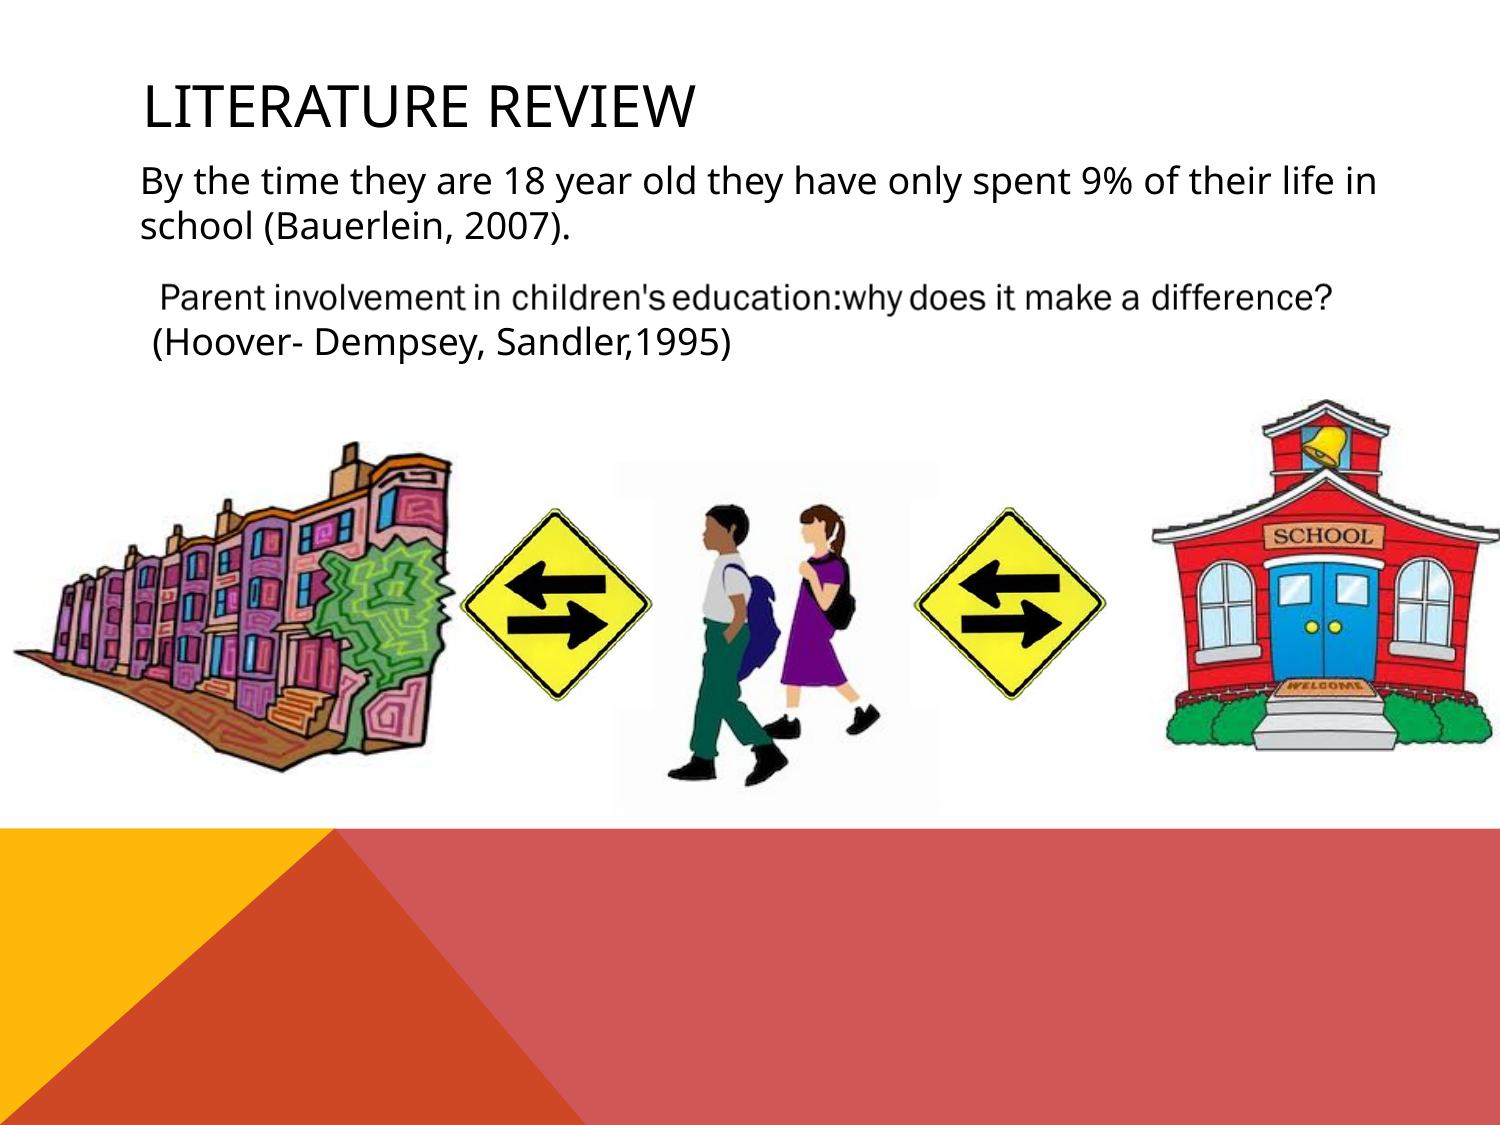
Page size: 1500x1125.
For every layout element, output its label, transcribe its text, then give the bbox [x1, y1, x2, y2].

text_box (Hoover- Dempsey, Sandler,1995) [137, 350, 1300, 371]
picture [135, 260, 1356, 342]
title Literature Review [112, 58, 1347, 149]
picture [12, 440, 1109, 816]
picture [1151, 399, 1500, 752]
text_box By the time they are 18 year old they have only spent 9% of their life in school (Bauerlein, 2007). [125, 149, 1438, 255]
